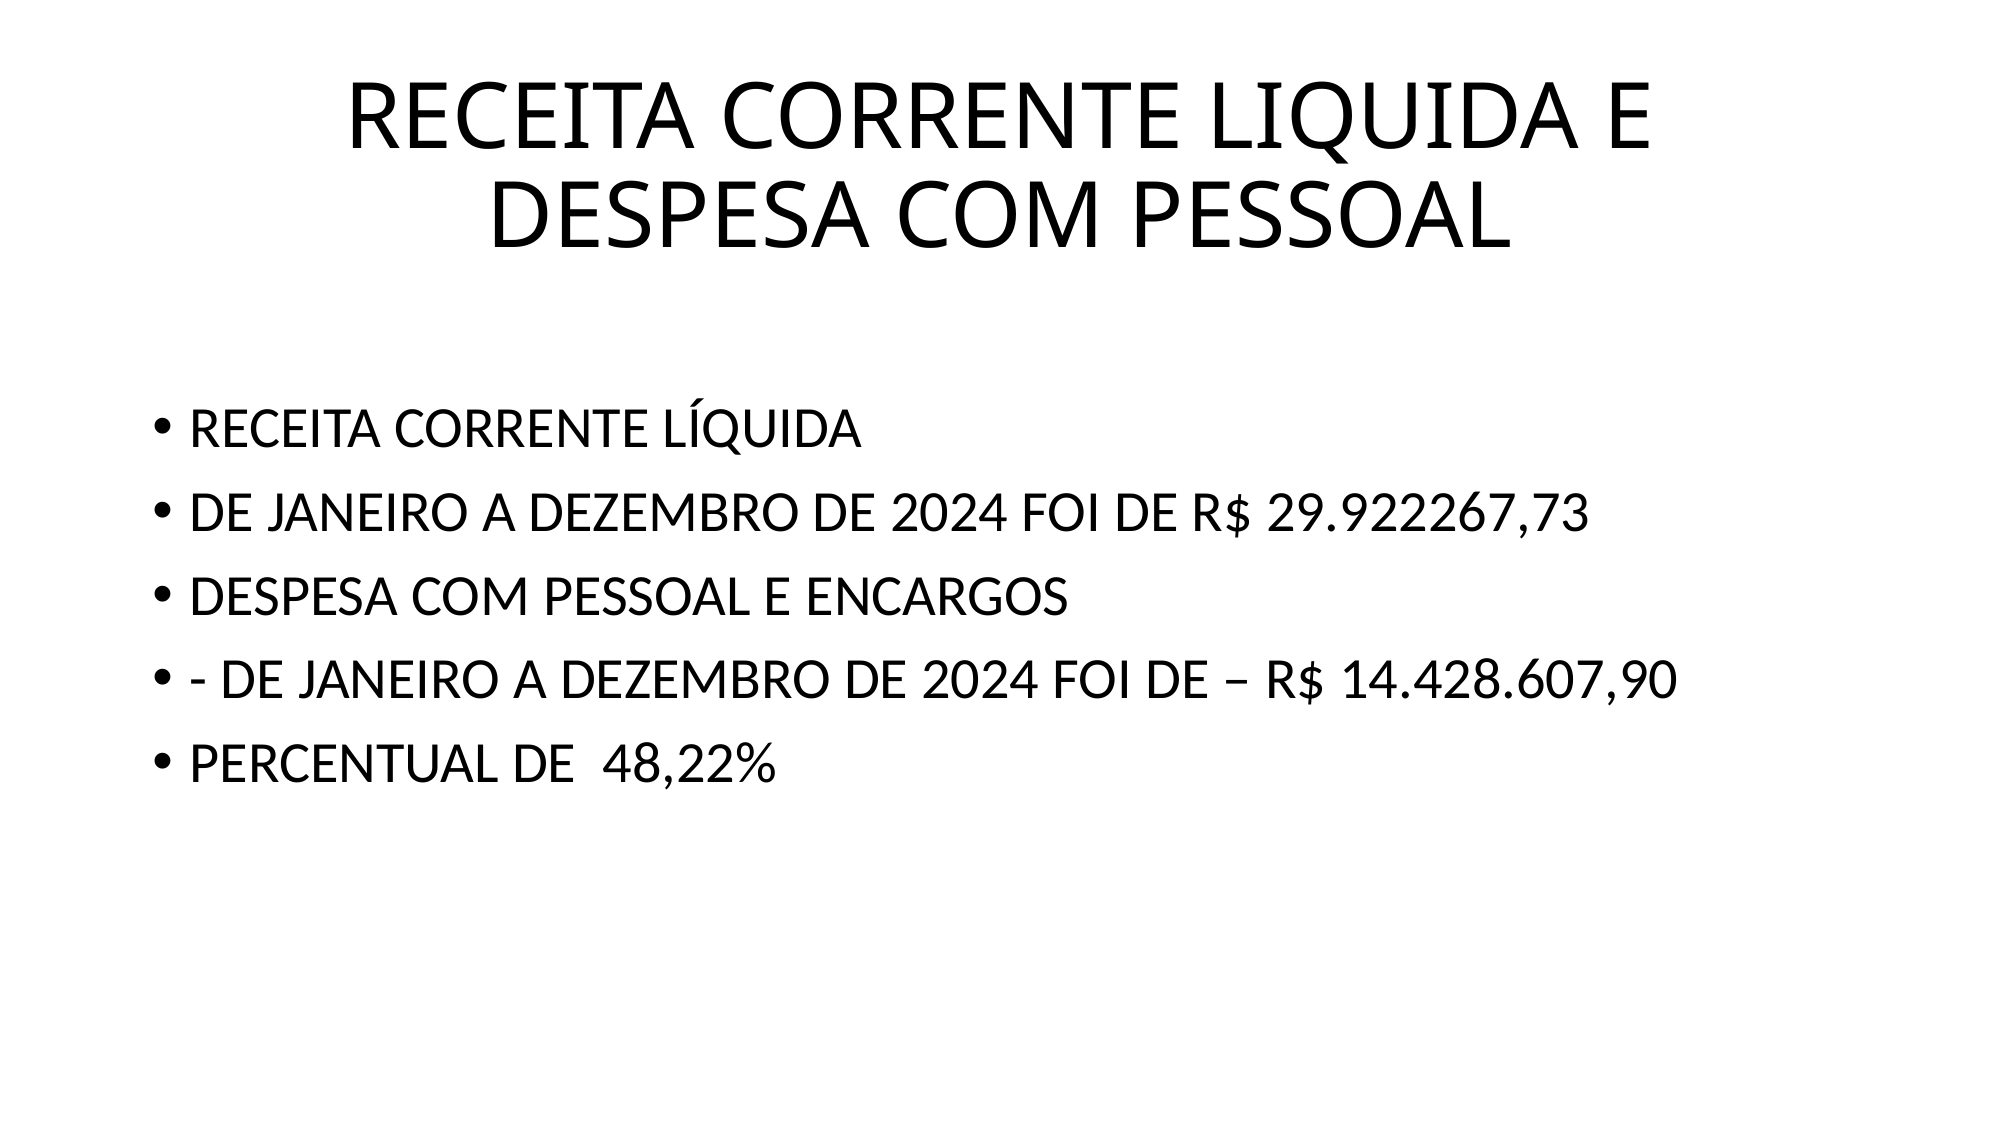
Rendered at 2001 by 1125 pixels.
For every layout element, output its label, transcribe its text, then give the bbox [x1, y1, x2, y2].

title RECEITA CORRENTE LIQUIDA E DESPESA COM PESSOAL [137, 59, 1863, 278]
list RECEITA CORRENTE LÍQUIDA DE JANEIRO A DEZEMBRO DE 2024 FOI DE R$ 29.922267,73 DESPESA COM PESSOAL E ENCARGOS - DE JANEIRO A DEZEMBRO DE 2024 FOI DE – R$ 14.428.607,90 PERCENTUAL DE 48,22% [137, 299, 1863, 1014]
